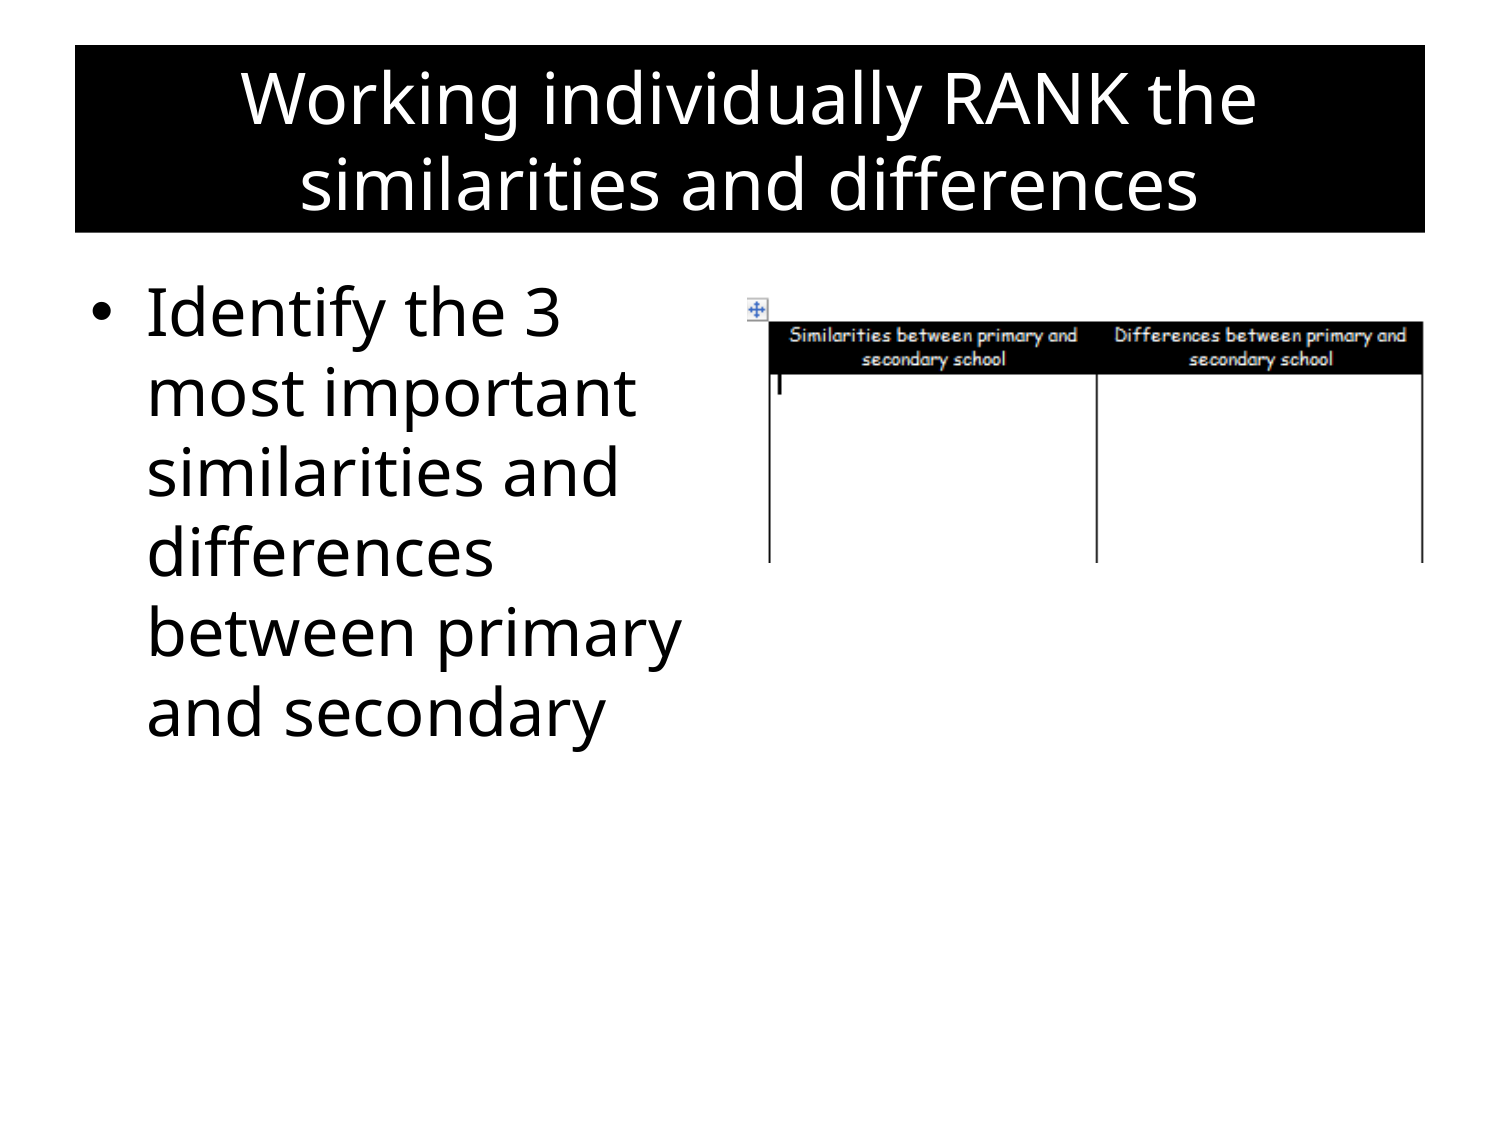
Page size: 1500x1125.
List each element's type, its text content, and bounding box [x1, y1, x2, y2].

picture [746, 278, 1470, 563]
title Working individually RANK the similarities and differences [75, 45, 1425, 233]
list Identify the 3 most important similarities and differences between primary and secondary [75, 262, 715, 1005]
